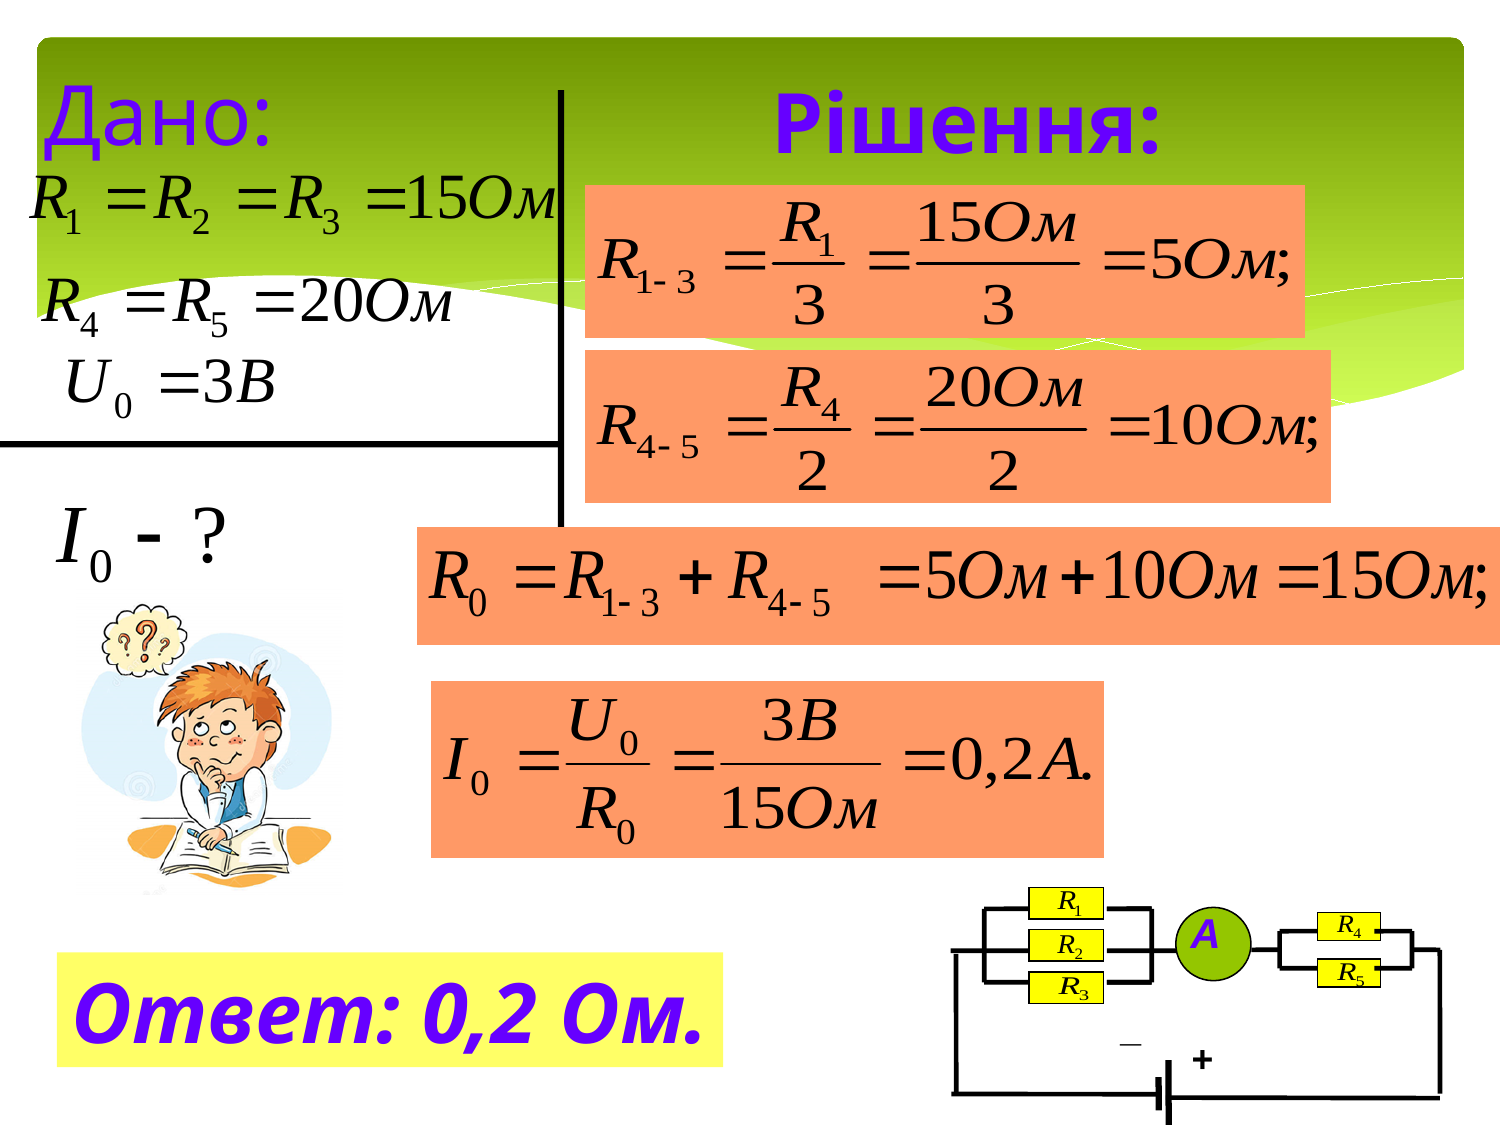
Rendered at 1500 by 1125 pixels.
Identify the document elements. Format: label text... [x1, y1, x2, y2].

text_box Дано: [29, 54, 343, 151]
text_box Ответ: 0,2 Ом. [56, 952, 724, 1068]
picture [76, 588, 343, 896]
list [17, 153, 567, 251]
text_box Рішення: [756, 62, 1177, 178]
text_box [584, 349, 1331, 504]
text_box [584, 184, 1306, 339]
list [29, 260, 461, 354]
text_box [416, 526, 1500, 646]
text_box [950, 882, 1441, 1125]
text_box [430, 680, 1105, 859]
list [40, 479, 241, 604]
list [58, 337, 290, 436]
